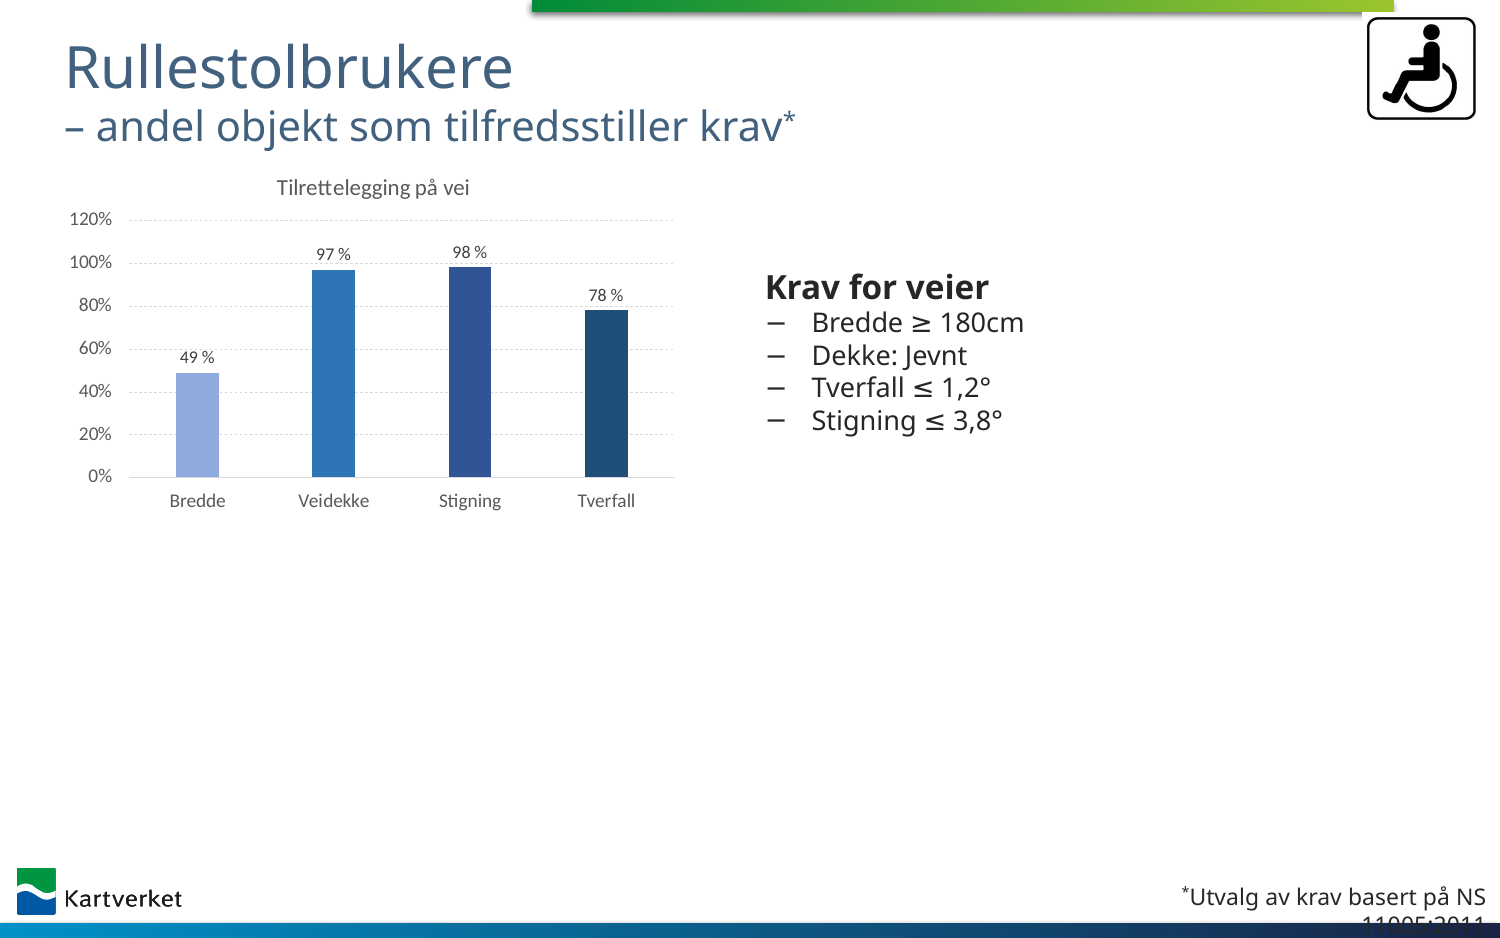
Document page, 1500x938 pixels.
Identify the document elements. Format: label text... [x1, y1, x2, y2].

picture [62, 166, 685, 519]
text_box Rullestolbrukere – andel objekt som tilfredsstiller krav* [49, 25, 1431, 158]
text_box *Utvalg av krav basert på NS 11005:2011 [1068, 873, 1500, 938]
text_box Krav for veier Bredde ≥ 180cm Dekke: Jevnt Tverfall ≤ 1,2° Stigning ≤ 3,8° [750, 258, 1234, 444]
picture [1362, 12, 1481, 126]
